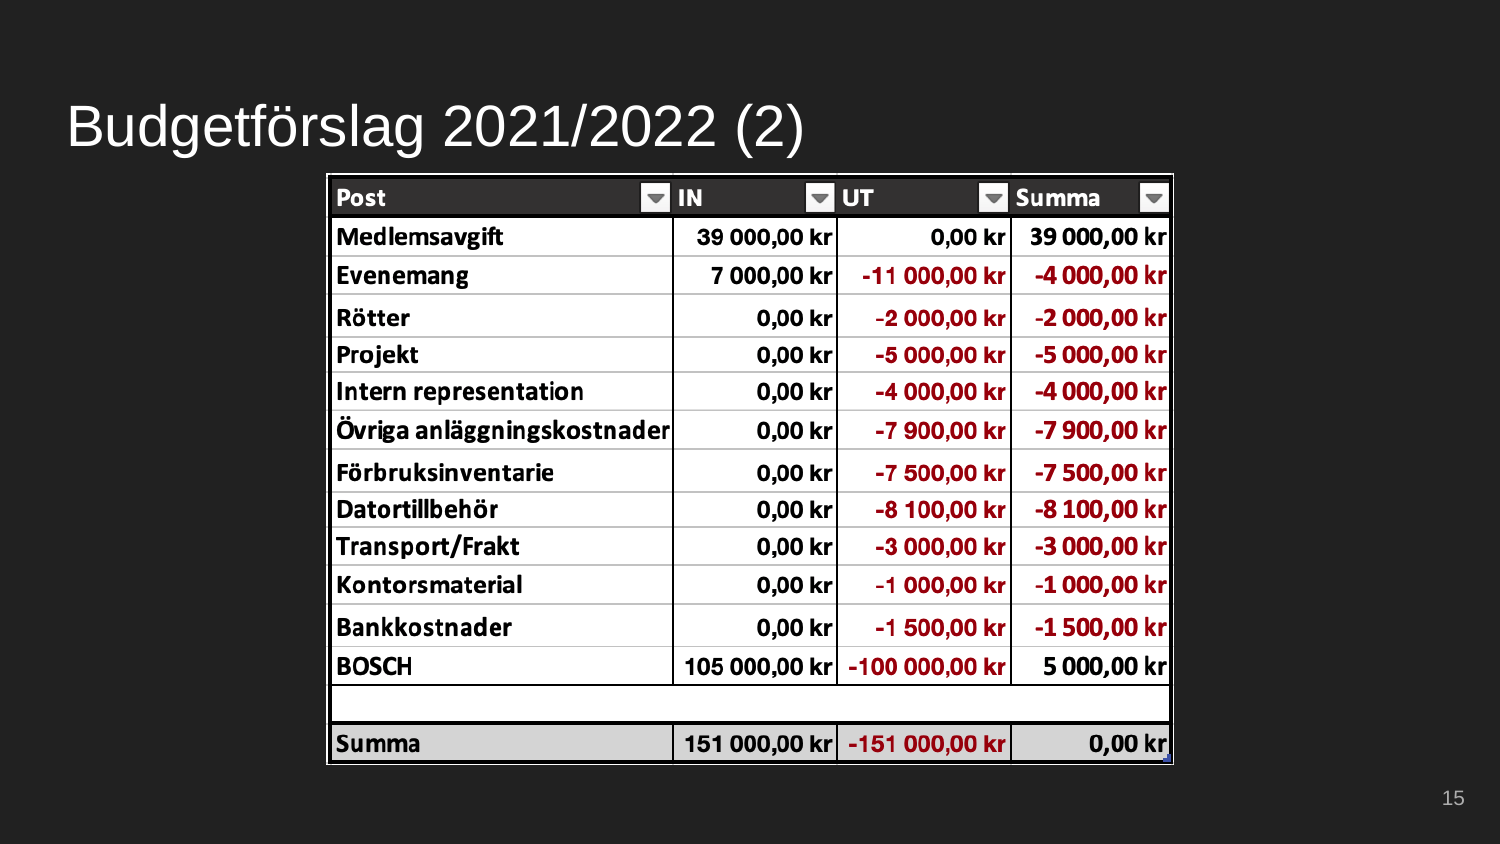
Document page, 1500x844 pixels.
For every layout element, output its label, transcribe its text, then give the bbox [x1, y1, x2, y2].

slide_number ‹#› [1389, 764, 1480, 830]
picture [325, 173, 1175, 765]
title Budgetförslag 2021/2022 (2) [51, 72, 1449, 167]
